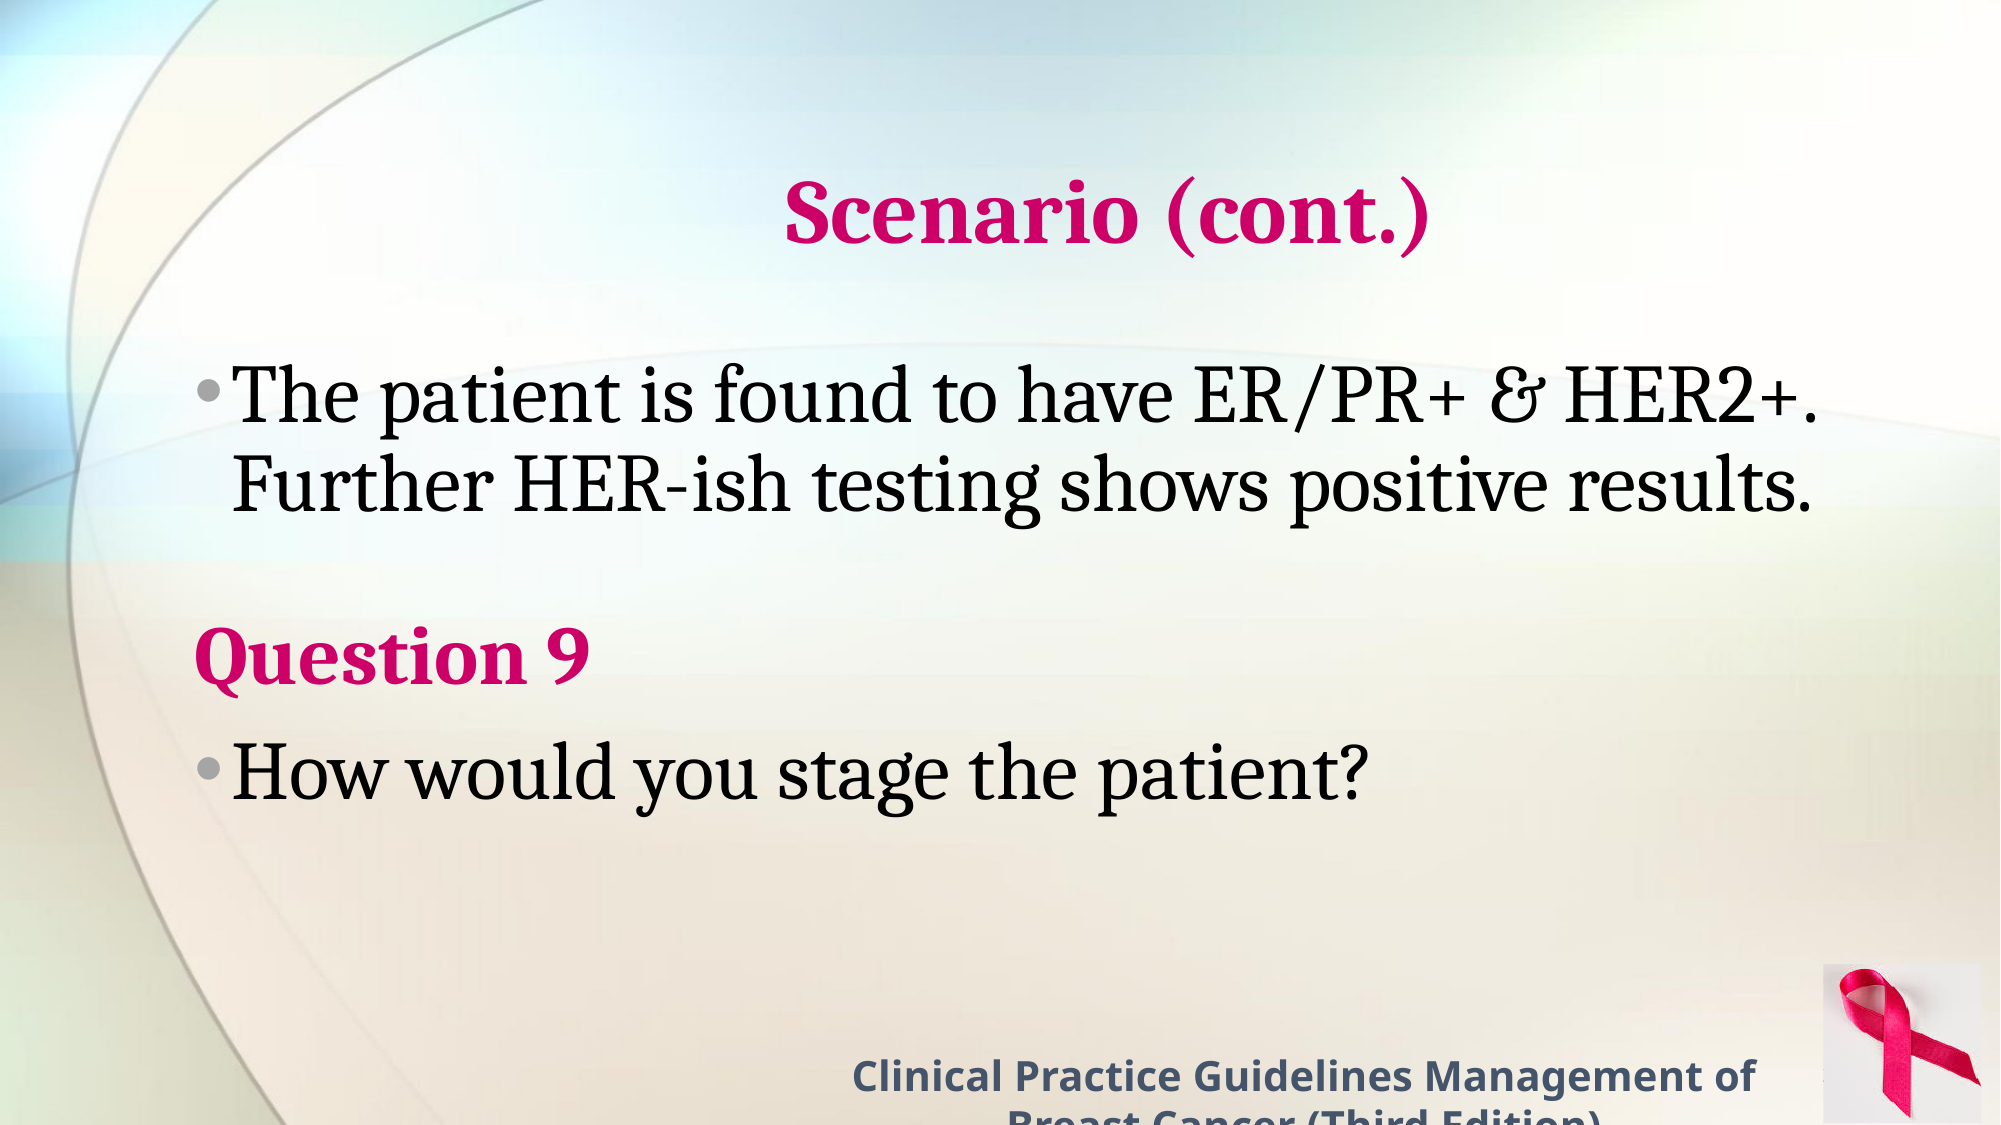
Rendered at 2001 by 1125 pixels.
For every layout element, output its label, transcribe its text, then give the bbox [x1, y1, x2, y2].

title Scenario (cont.) [381, 98, 1863, 316]
text_box Clinical Practice Guidelines Management of Breast Cancer (Third Edition) [788, 1042, 1820, 1125]
picture [0, 0, 2001, 1125]
list The patient is found to have ER/PR+ & HER2+. Further HER-ish testing shows positive results. Question 9 How would you stage the patient? [179, 342, 1863, 1057]
